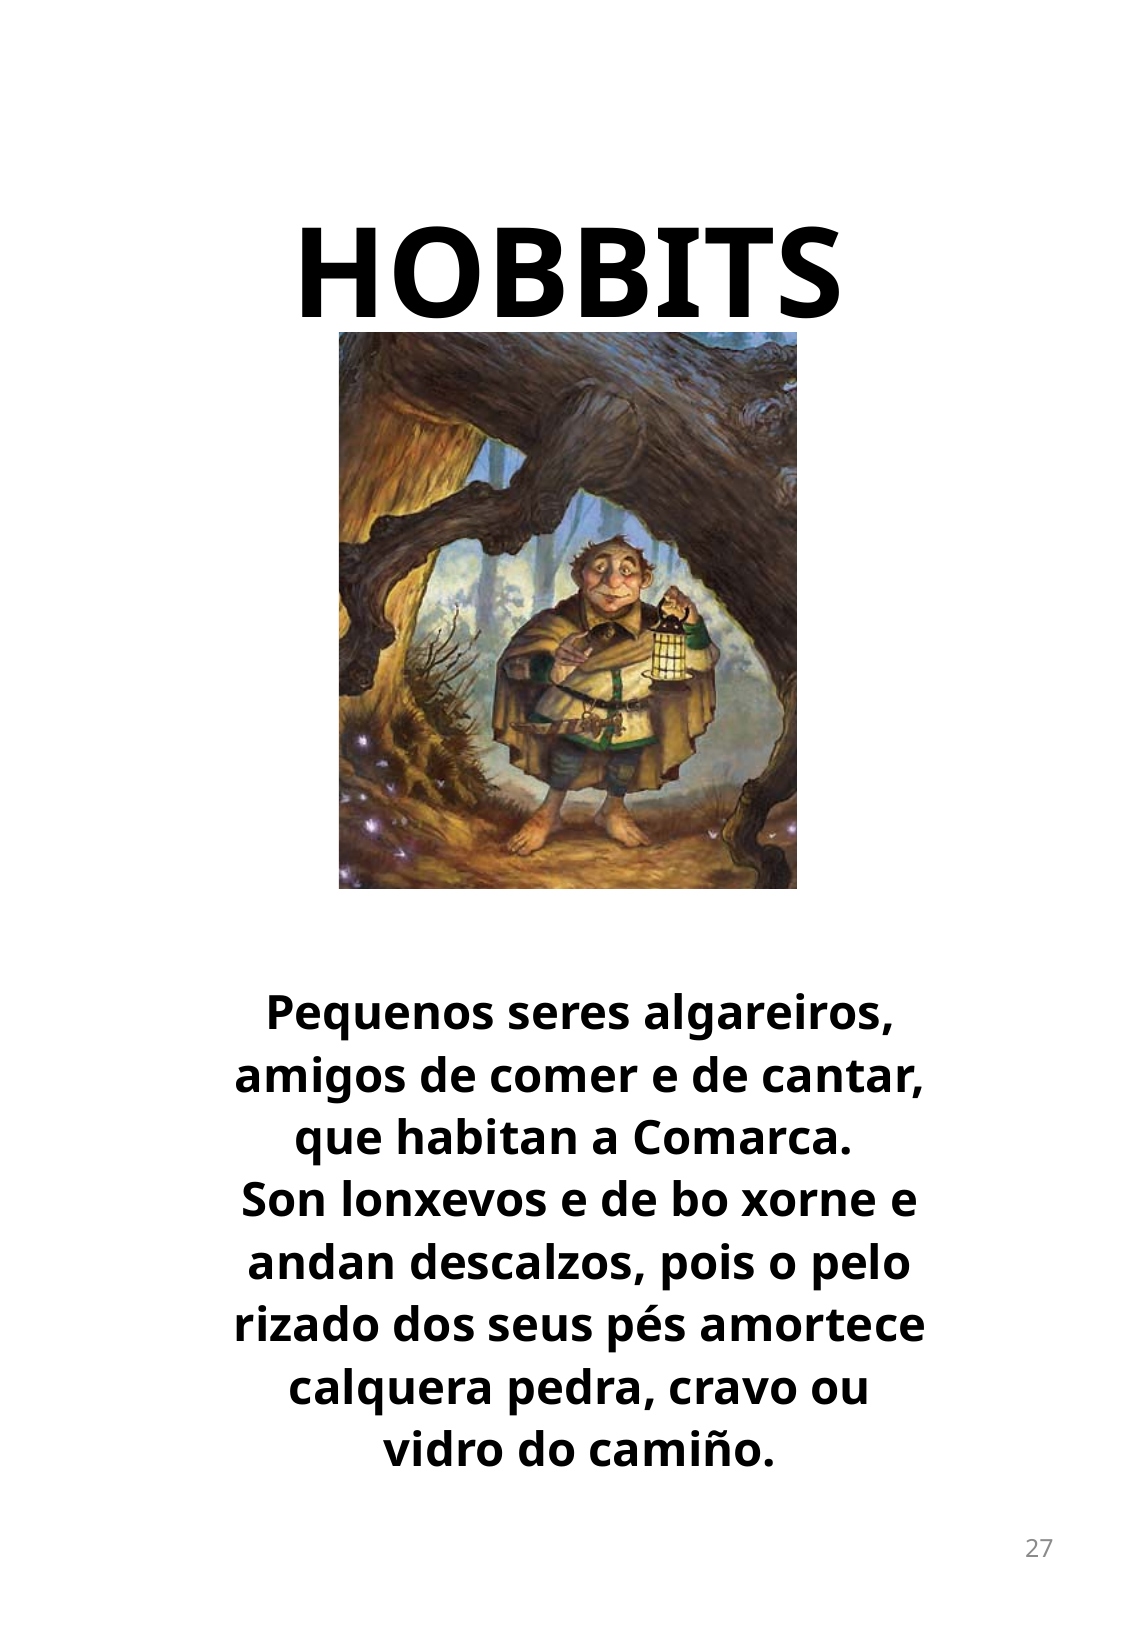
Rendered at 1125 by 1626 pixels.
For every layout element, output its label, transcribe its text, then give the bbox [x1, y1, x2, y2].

picture [338, 331, 798, 889]
slide_number 27 [806, 1506, 1069, 1593]
title HOBBITS [46, 167, 1090, 368]
text_box Pequenos seres algareiros, amigos de comer e de cantar, que habitan a Comarca. Son lonxevos e de bo xorne e andan descalzos, pois o pelo rizado dos seus pés amortece calquera pedra, cravo ou vidro do camiño. [222, 964, 938, 1481]
